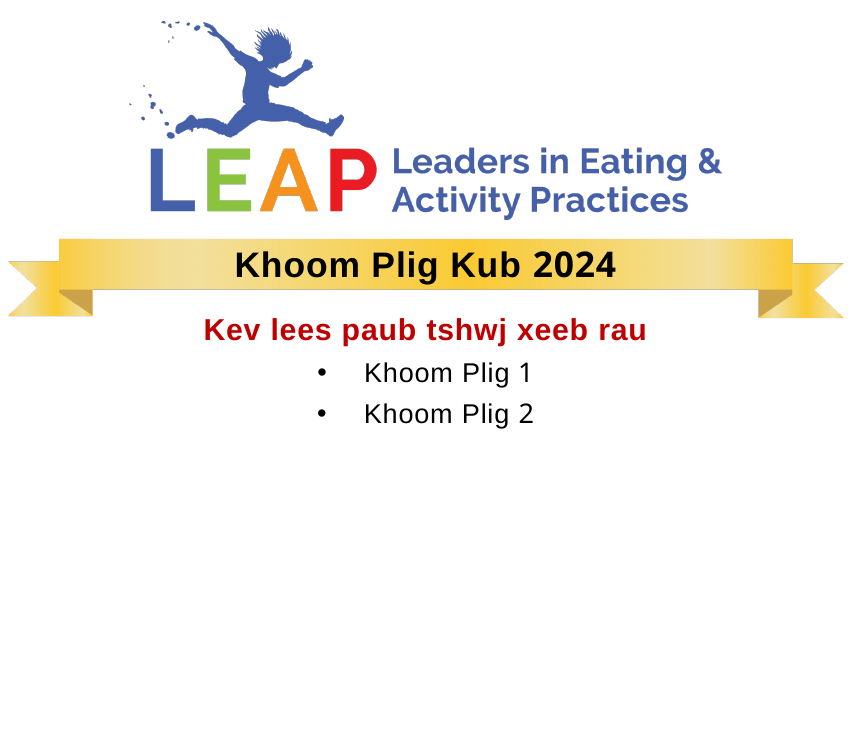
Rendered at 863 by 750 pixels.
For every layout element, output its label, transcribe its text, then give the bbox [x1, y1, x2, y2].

picture [1, 0, 863, 338]
list Kev lees paub tshwj xeeb rau Khoom Plig 1 Khoom Plig 2 [92, 307, 759, 603]
title Khoom Plig Kub 2024 [60, 239, 791, 293]
